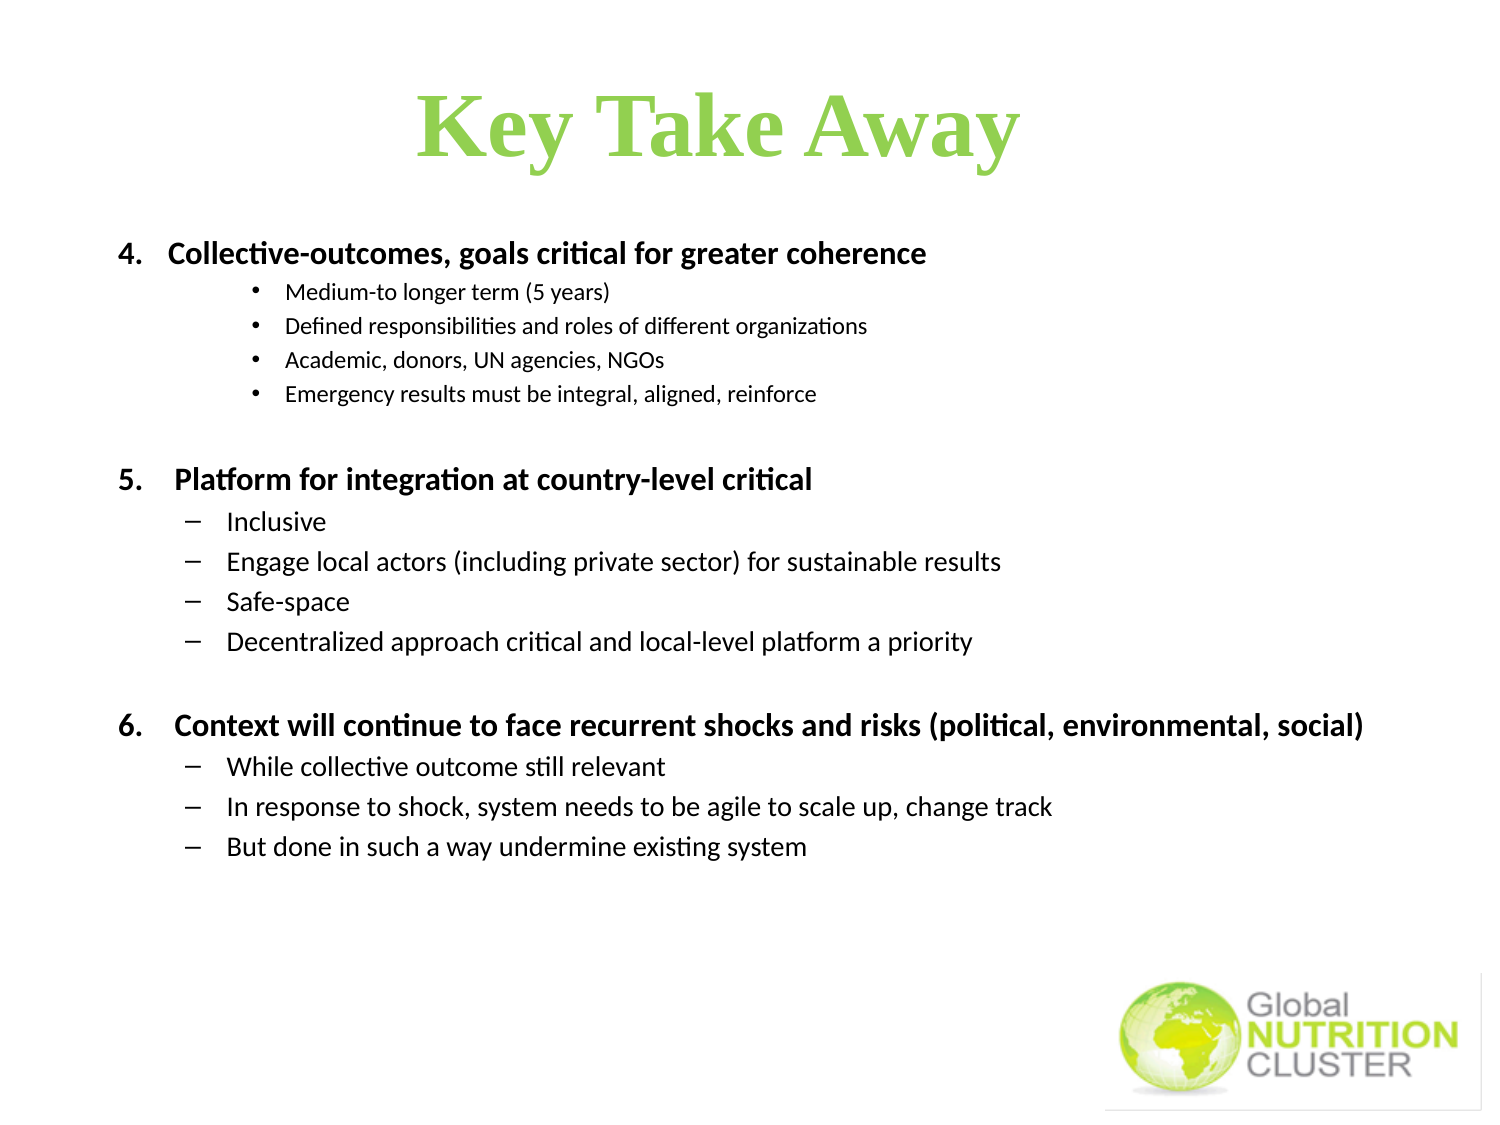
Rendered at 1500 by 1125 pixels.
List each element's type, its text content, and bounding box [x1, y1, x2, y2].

list Collective-outcomes, goals critical for greater coherence Medium-to longer term (5 years) Defined responsibilities and roles of different organizations Academic, donors, UN agencies, NGOs Emergency results must be integral, aligned, reinforce Platform for integration at country-level critical Inclusive Engage local actors (including private sector) for sustainable results Safe-space Decentralized approach critical and local-level platform a priority Context will continue to face recurrent shocks and risks (political, environmental, social) While collective outcome still relevant In response to shock, system needs to be agile to scale up, change track But done in such a way undermine existing system [103, 224, 1397, 958]
title Key Take Away [43, 26, 1394, 214]
picture [1105, 973, 1483, 1112]
